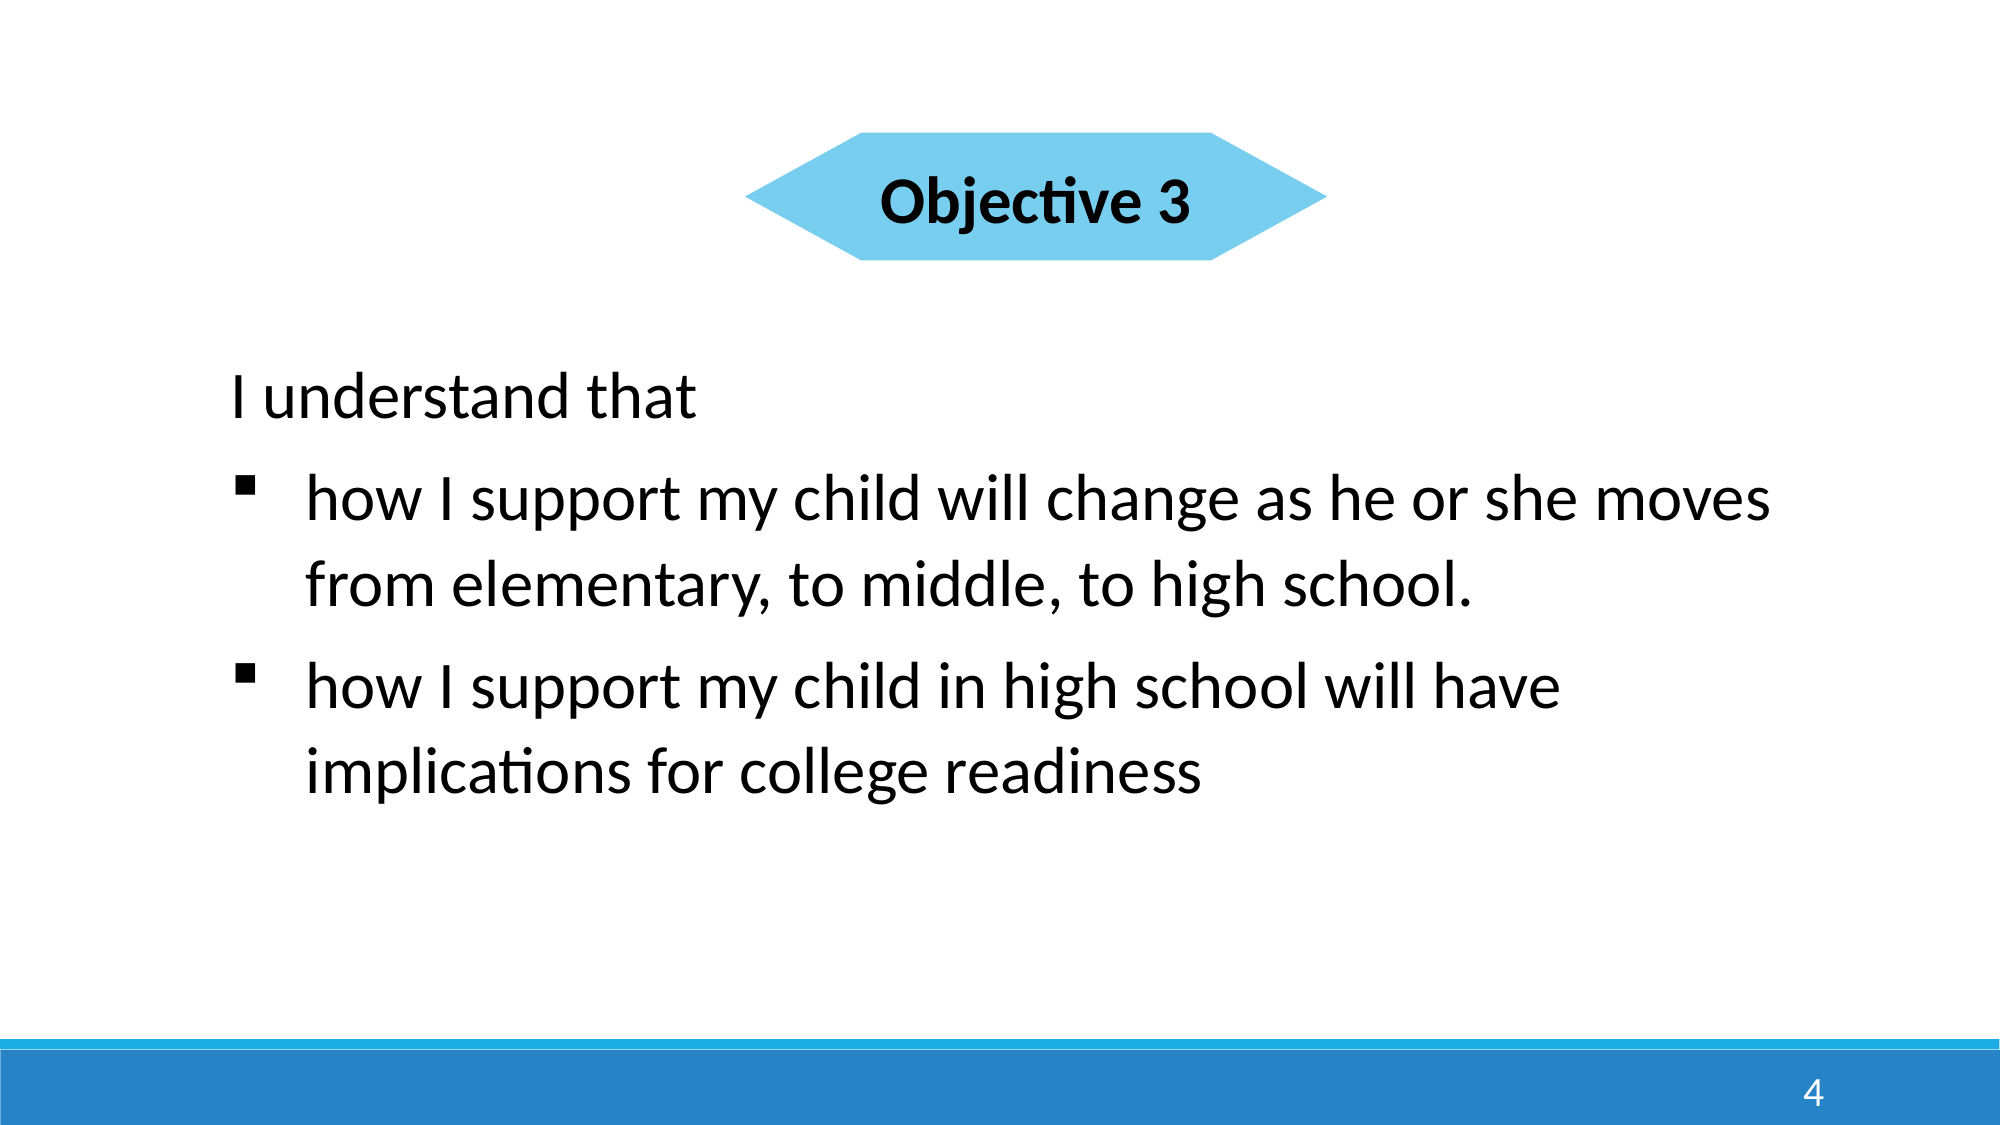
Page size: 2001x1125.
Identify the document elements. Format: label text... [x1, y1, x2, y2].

text_box I understand that how I support my child will change as he or she moves from elementary, to middle, to high school. how I support my child in high school will have implications for college readiness [141, 338, 1859, 815]
text_box Objective 3 [743, 131, 1329, 262]
slide_number 4 [1624, 1059, 1840, 1120]
